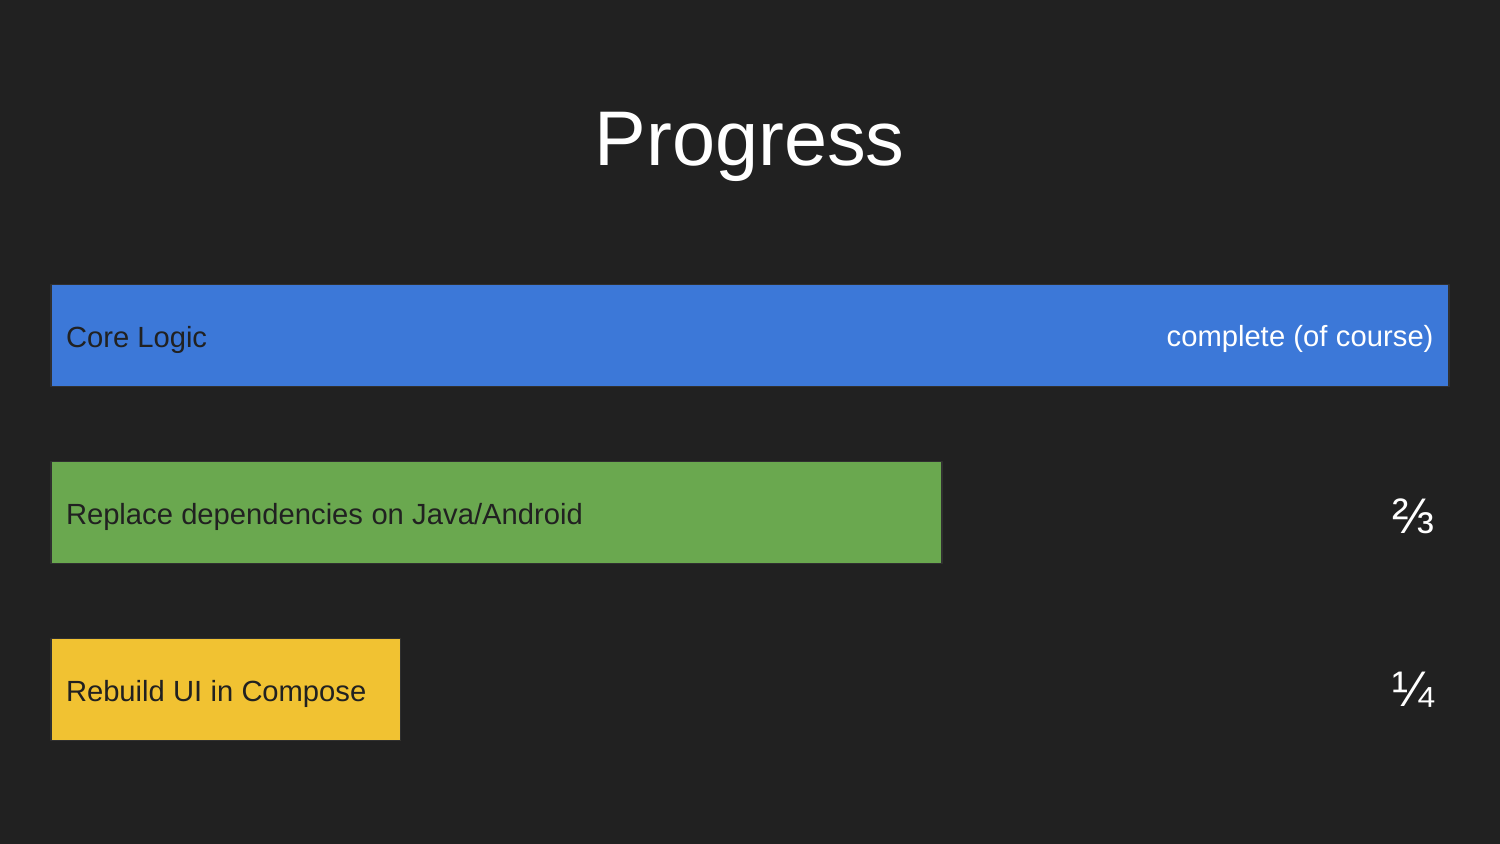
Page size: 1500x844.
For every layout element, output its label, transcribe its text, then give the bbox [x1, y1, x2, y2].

text_box Rebuild UI in Compose [51, 638, 401, 741]
text_box ⅔ [1368, 468, 1449, 559]
text_box complete (of course) [1099, 302, 1449, 368]
text_box ¼ [1368, 641, 1449, 731]
title Progress [51, 72, 1449, 203]
text_box Core Logic [51, 284, 1449, 387]
text_box Replace dependencies on Java/Android [51, 461, 942, 564]
